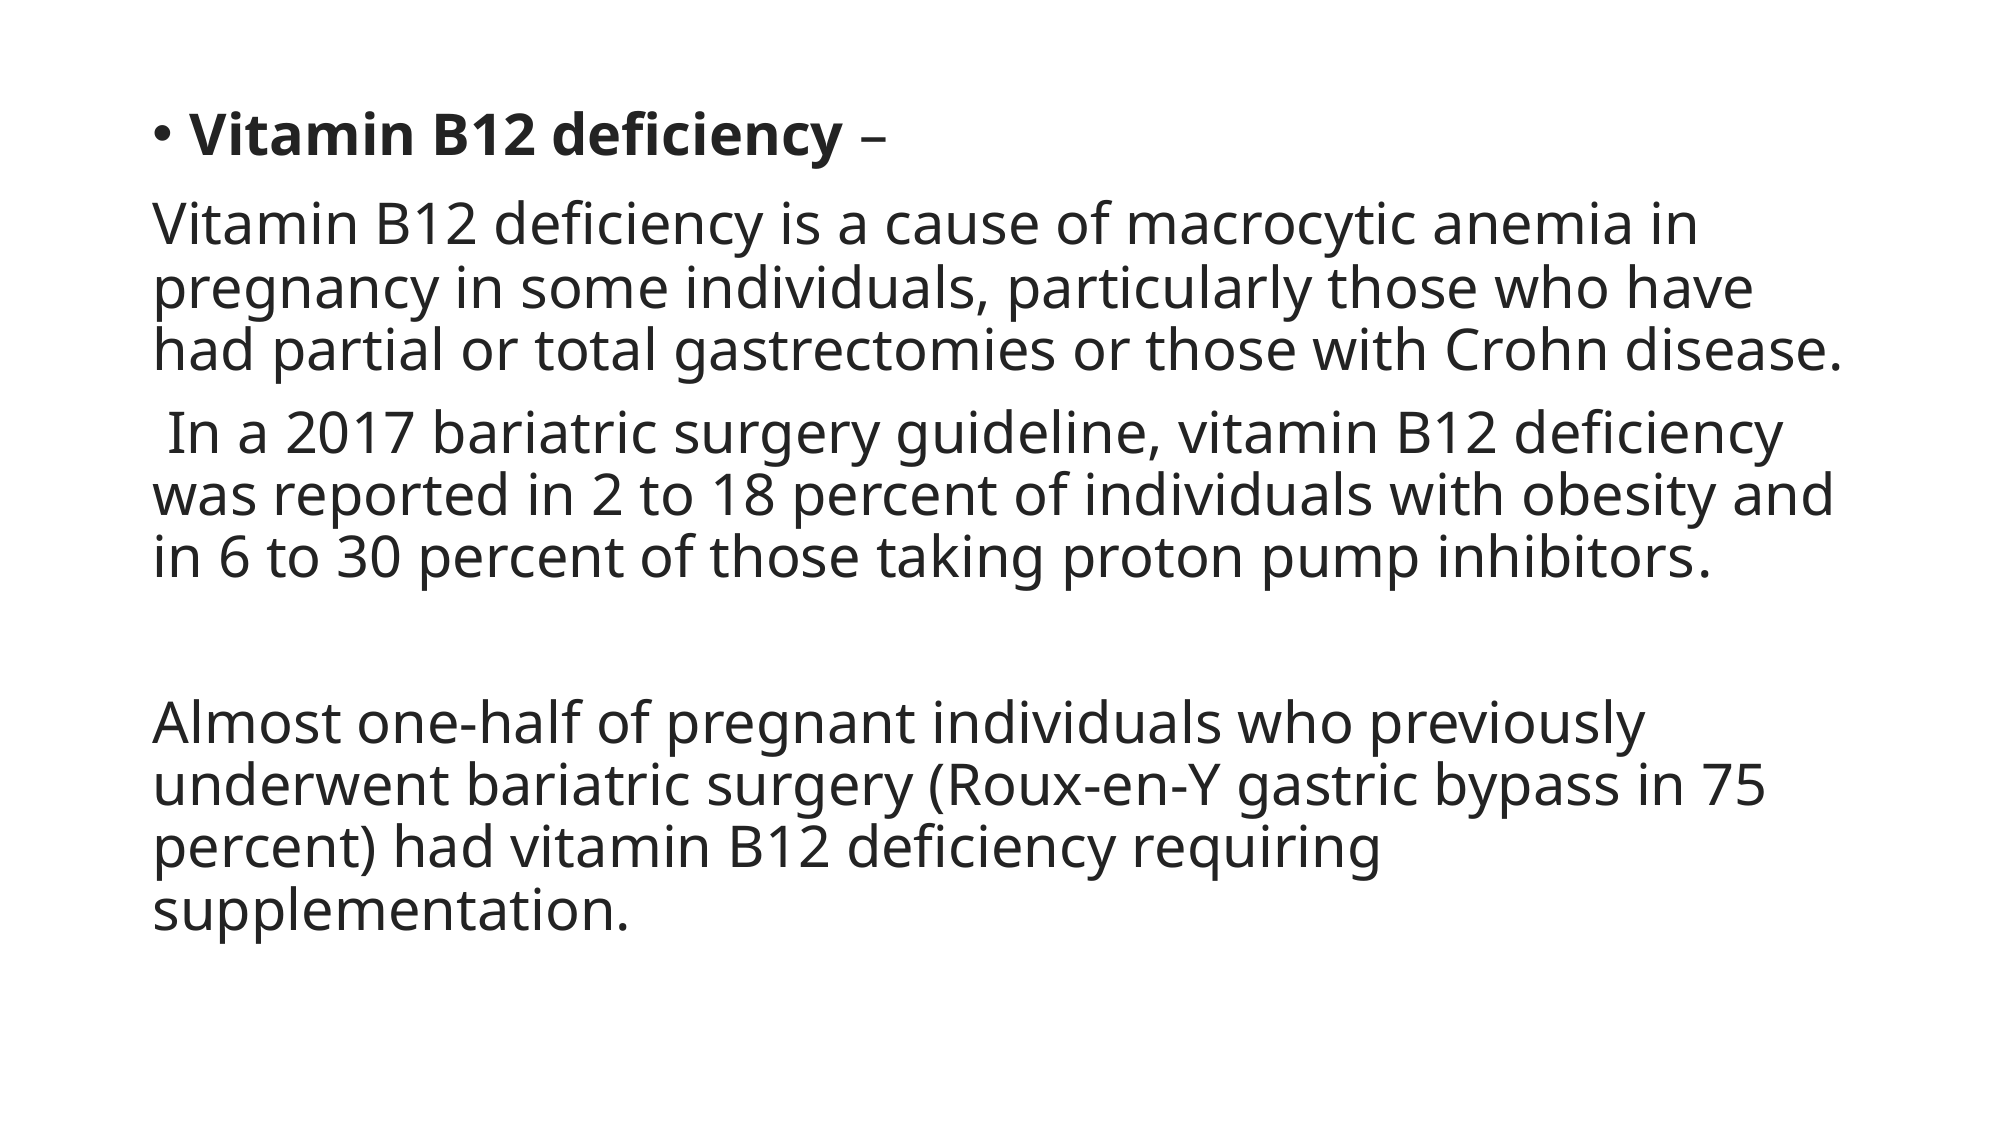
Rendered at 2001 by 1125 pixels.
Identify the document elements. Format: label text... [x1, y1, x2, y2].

list Vitamin B12 deficiency – Vitamin B12 deficiency is a cause of macrocytic anemia in pregnancy in some individuals, particularly those who have had partial or total gastrectomies or those with Crohn disease. In a 2017 bariatric surgery guideline, vitamin B12 deficiency was reported in 2 to 18 percent of individuals with obesity and in 6 to 30 percent of those taking proton pump inhibitors. Almost one-half of pregnant individuals who previously underwent bariatric surgery (Roux-en-Y gastric bypass in 75 percent) had vitamin B12 deficiency requiring supplementation. [137, 97, 1863, 1014]
